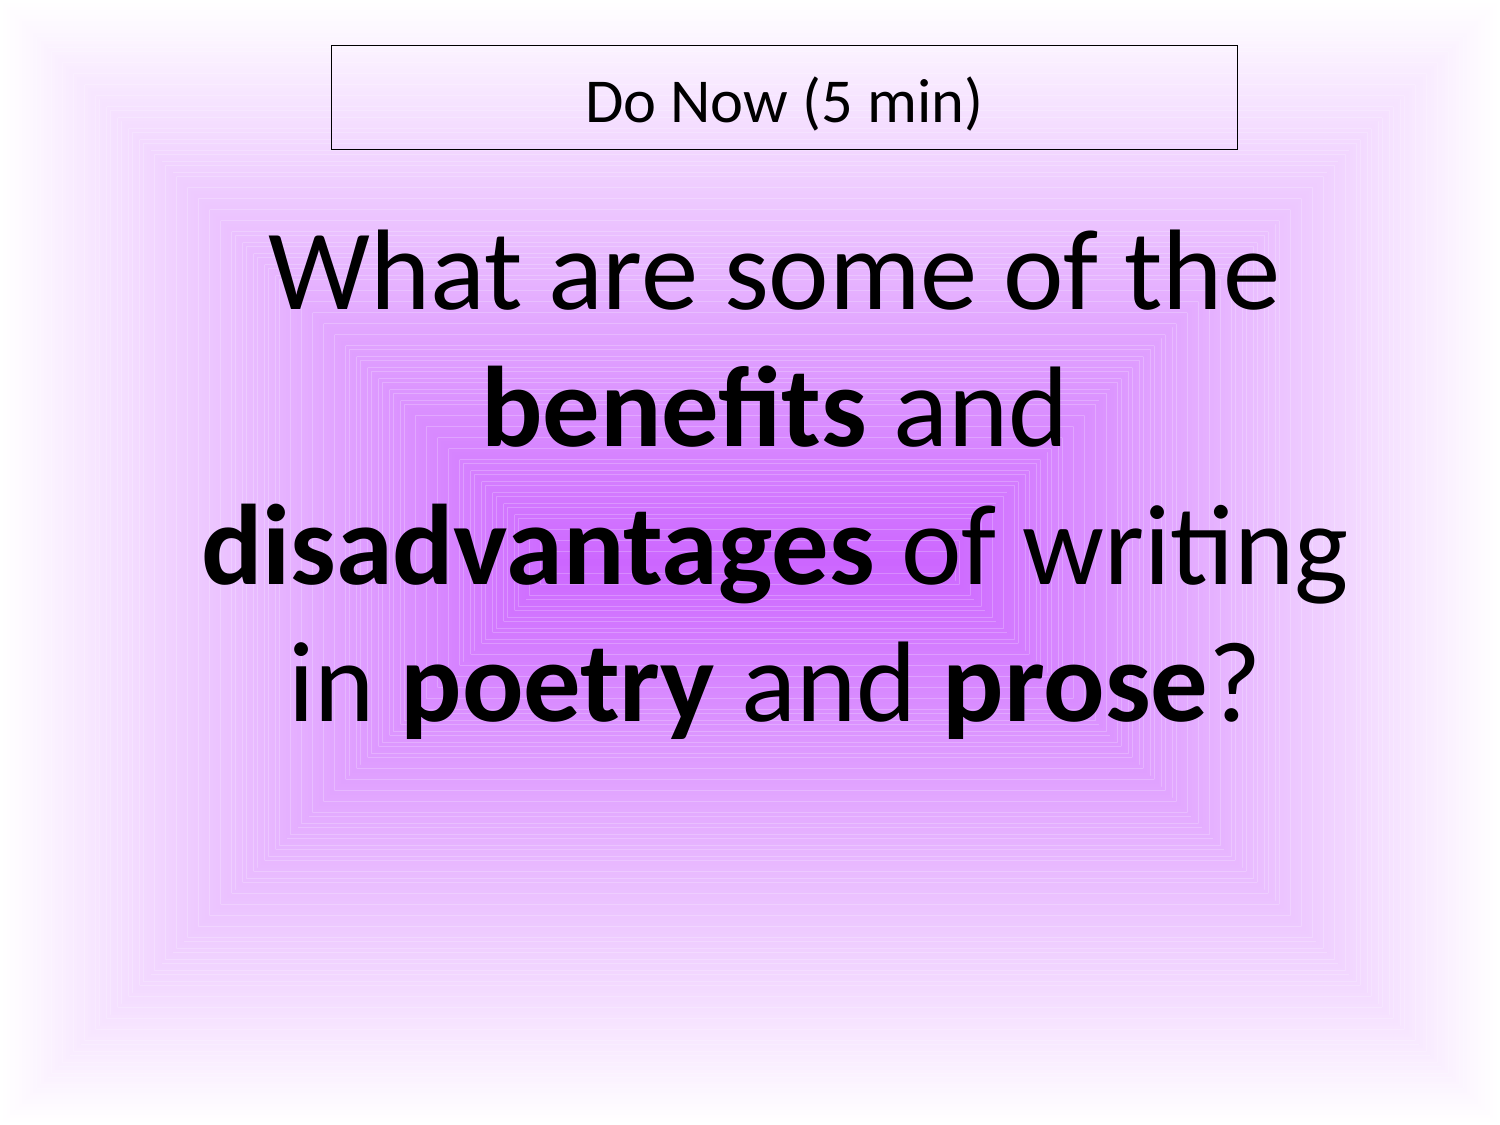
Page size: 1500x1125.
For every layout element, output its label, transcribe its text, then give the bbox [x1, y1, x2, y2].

text_box Do Now (5 min) [331, 45, 1238, 150]
text_box What are some of the benefits and disadvantages of writing in poetry and prose? [174, 187, 1375, 753]
